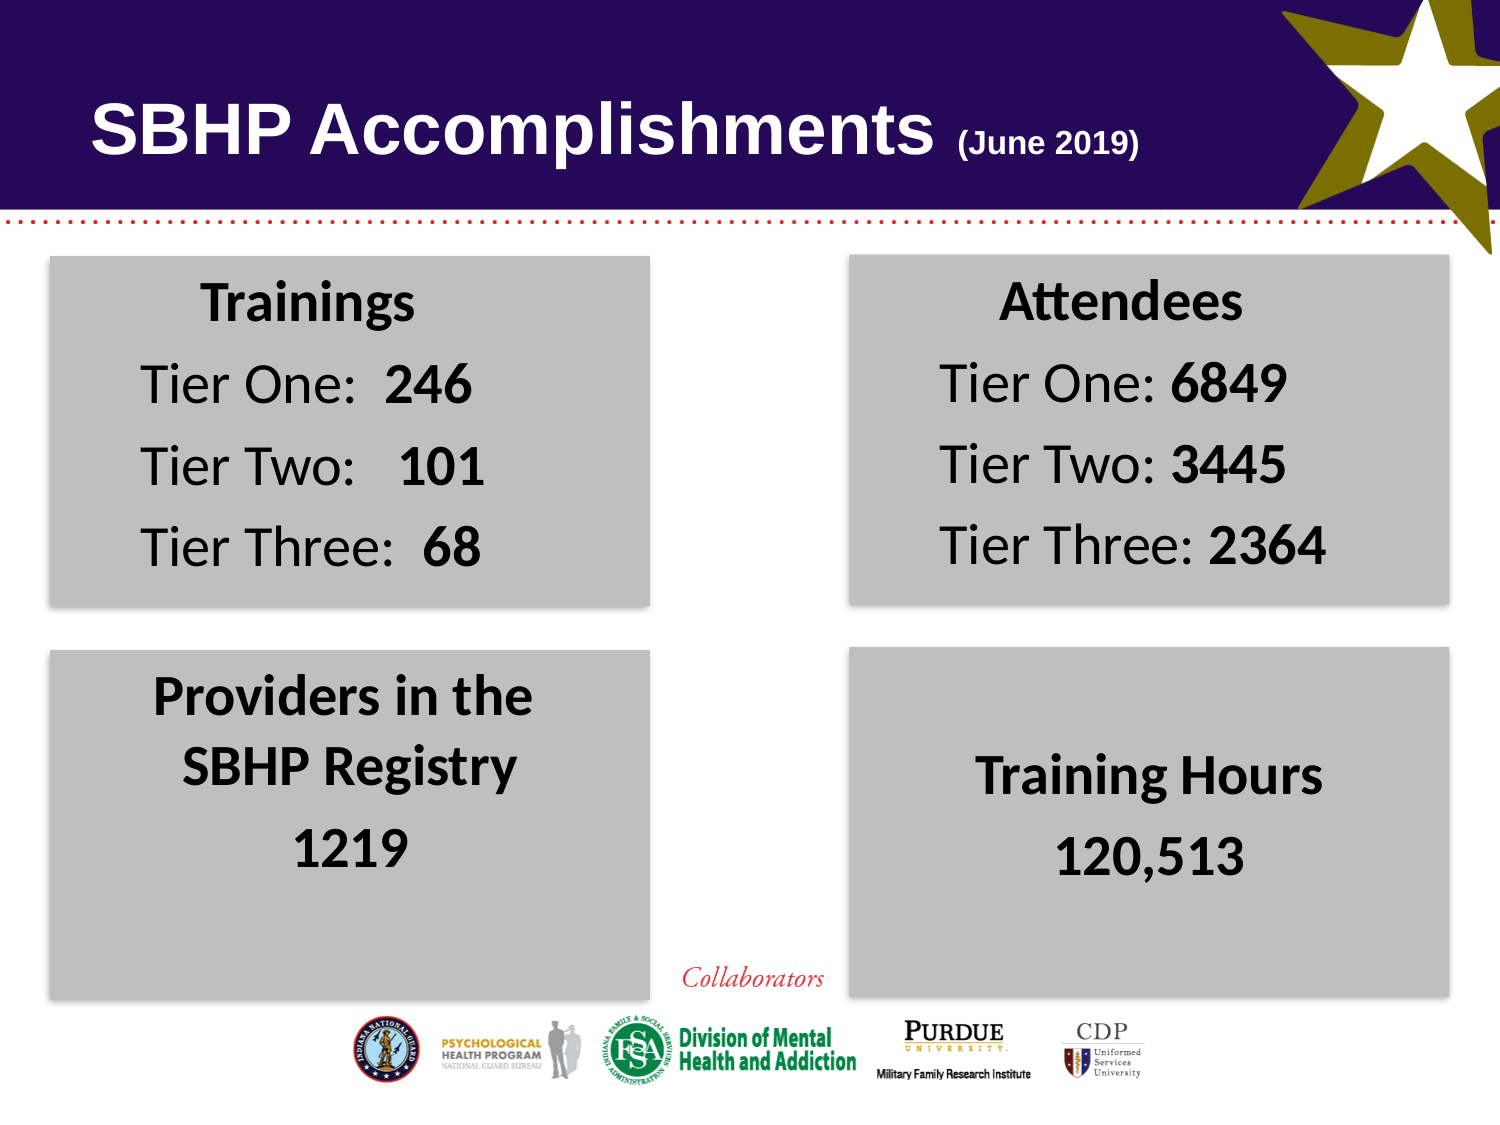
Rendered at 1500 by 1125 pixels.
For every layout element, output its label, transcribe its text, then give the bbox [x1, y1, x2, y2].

text_box Training Hours 120,513 [849, 646, 1450, 998]
text_box Attendees Tier One: 6849 Tier Two: 3445 Tier Three: 2364 [849, 254, 1450, 605]
title SBHP Accomplishments (June 2019) [75, 37, 1313, 213]
picture [0, 0, 1500, 1125]
list Trainings Tier One: 246 Tier Two: 101 Tier Three: 68 [49, 255, 651, 607]
list Providers in the SBHP Registry 1219 [49, 649, 651, 1001]
